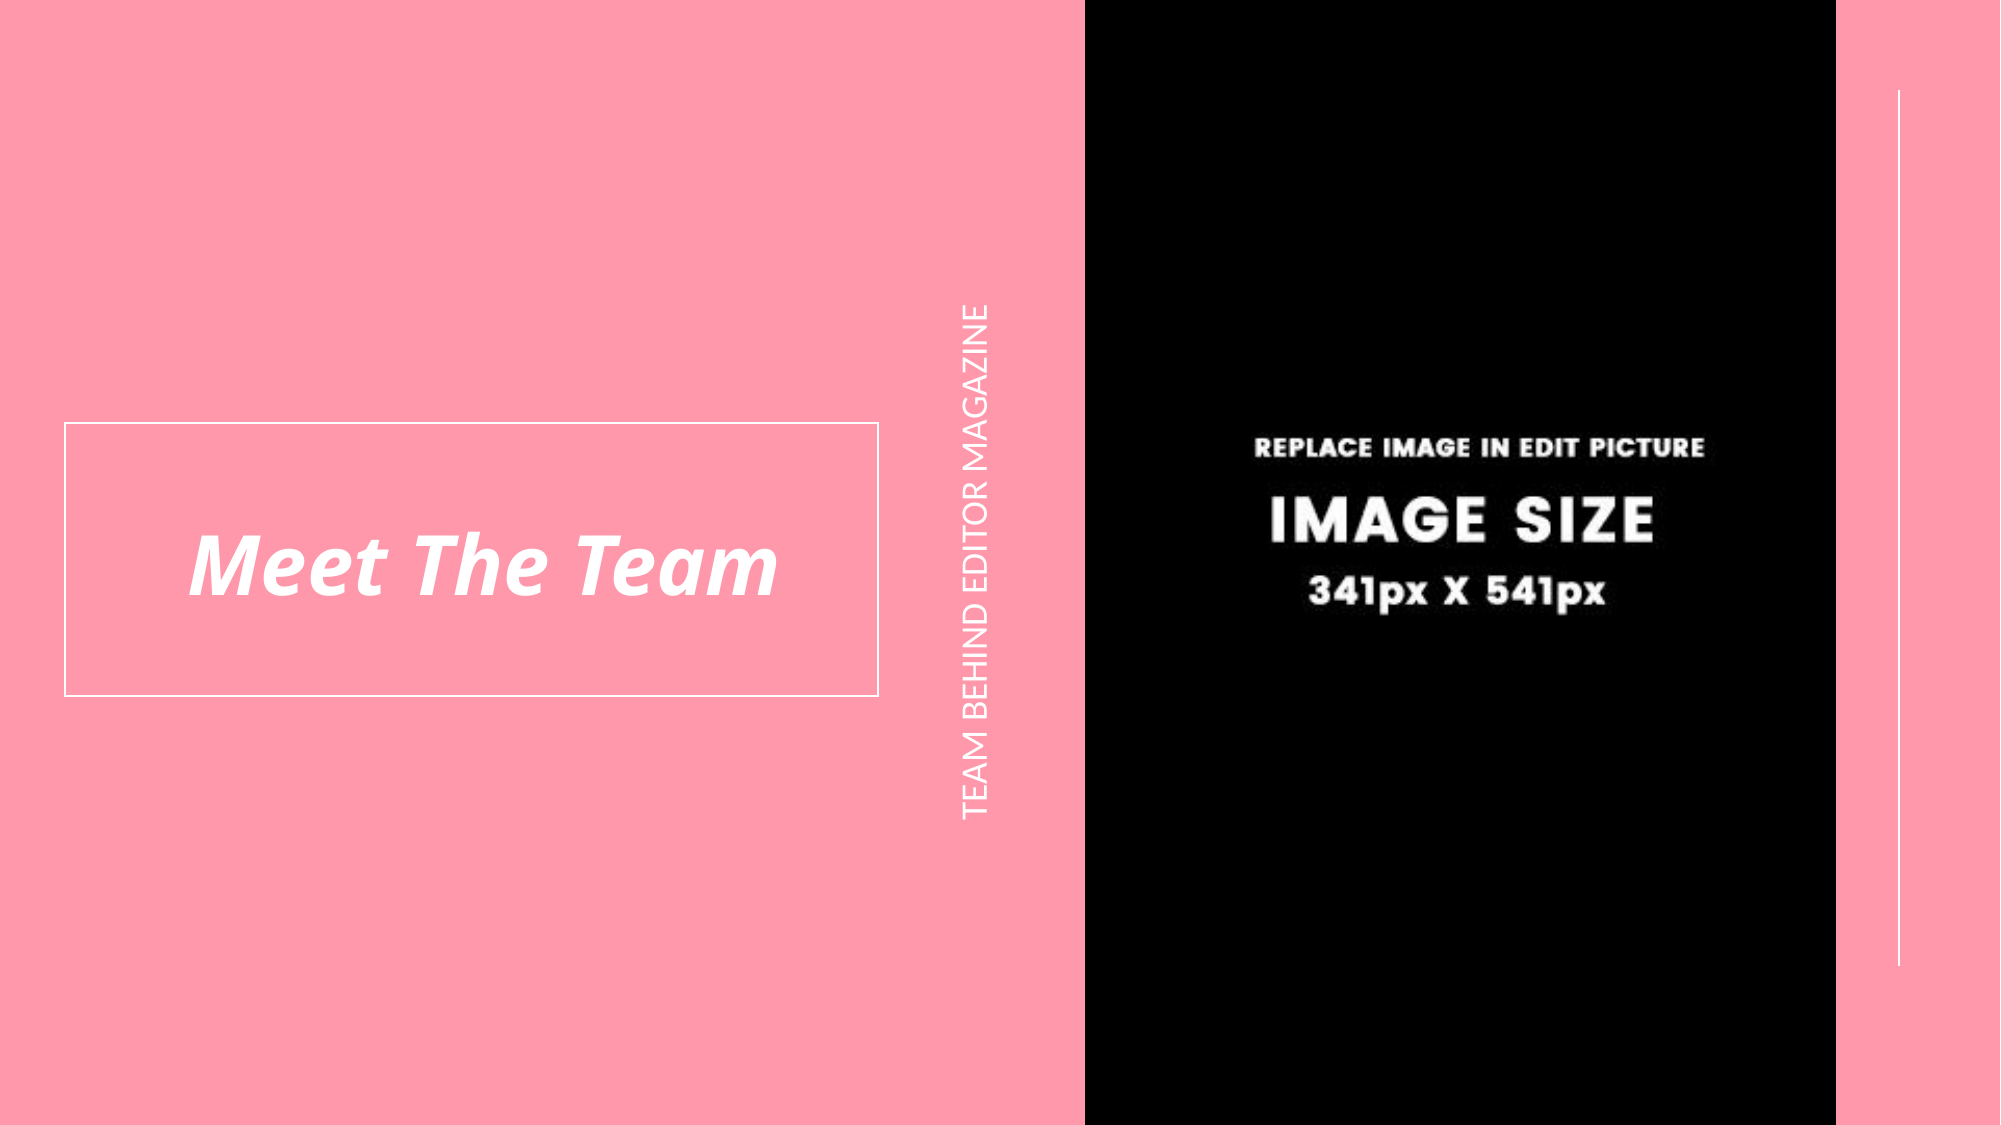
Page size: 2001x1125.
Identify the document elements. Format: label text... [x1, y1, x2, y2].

text_box [64, 423, 878, 696]
text_box TEAM BEHIND EDITOR MAGAZINE [941, 93, 1003, 1032]
picture [1084, 0, 1836, 1125]
